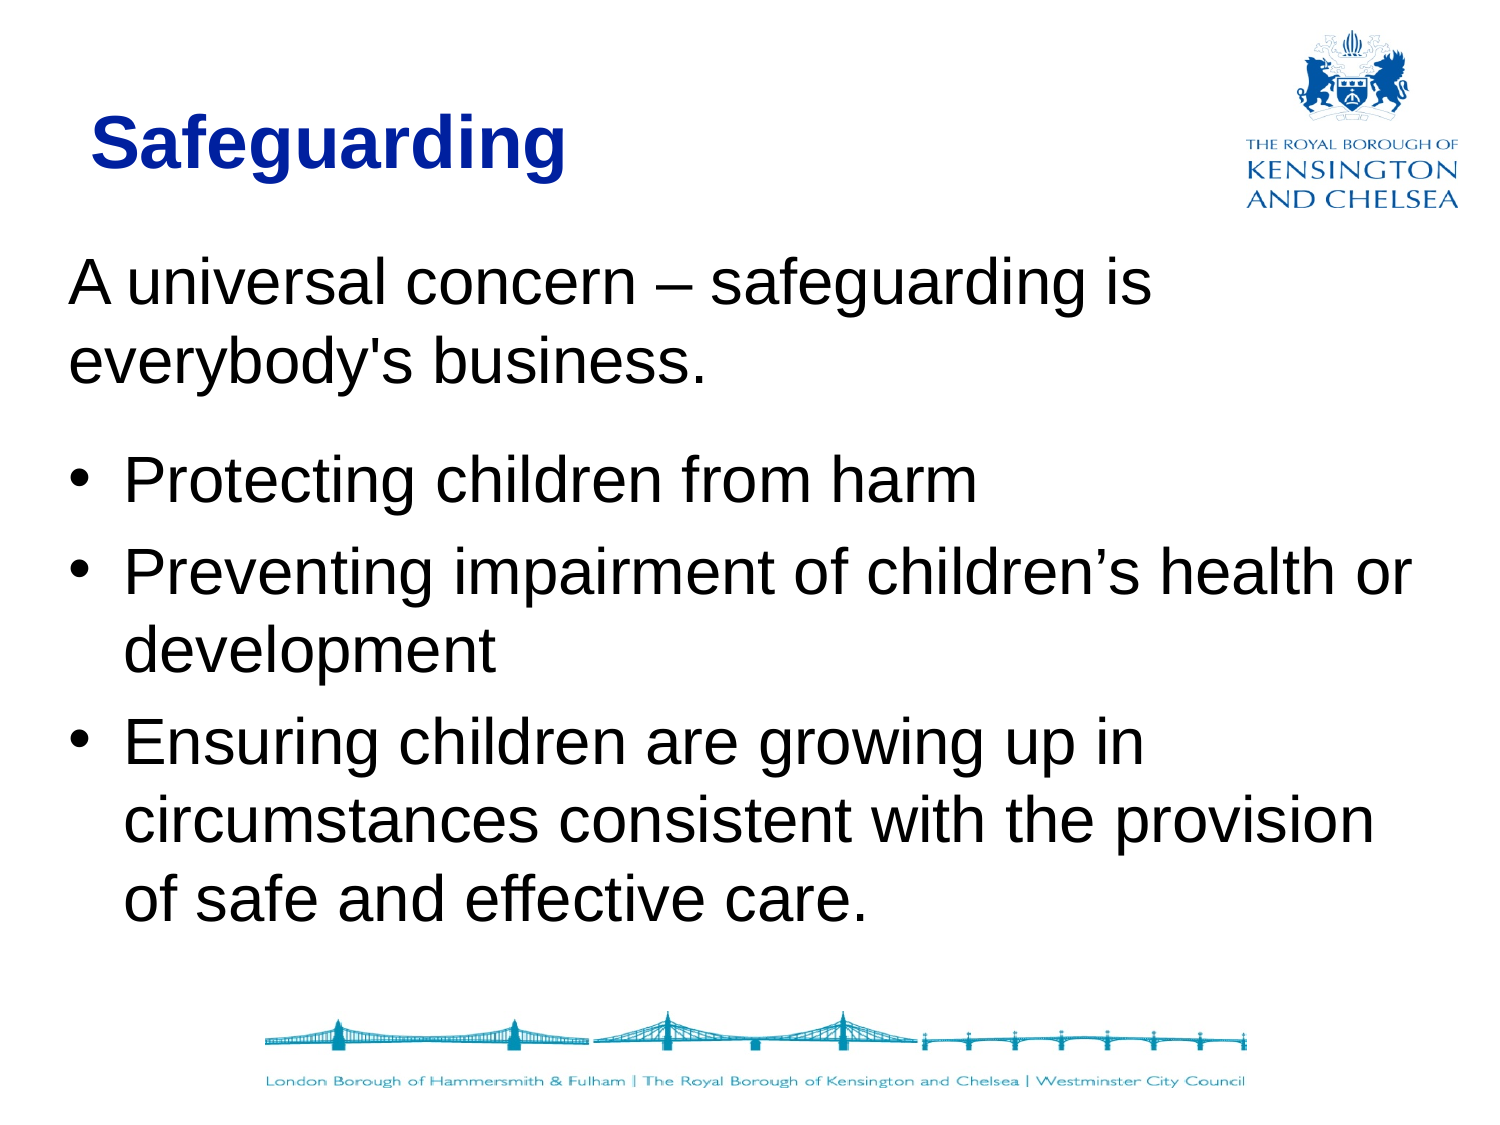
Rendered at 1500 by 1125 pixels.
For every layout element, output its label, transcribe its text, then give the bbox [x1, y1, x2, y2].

list A universal concern – safeguarding is everybody's business. Protecting children from harm Preventing impairment of children’s health or development Ensuring children are growing up in circumstances consistent with the provision of safe and effective care. [53, 231, 1459, 946]
picture [265, 1011, 1247, 1089]
title Safeguarding [75, 45, 1425, 231]
picture [1245, 30, 1458, 209]
